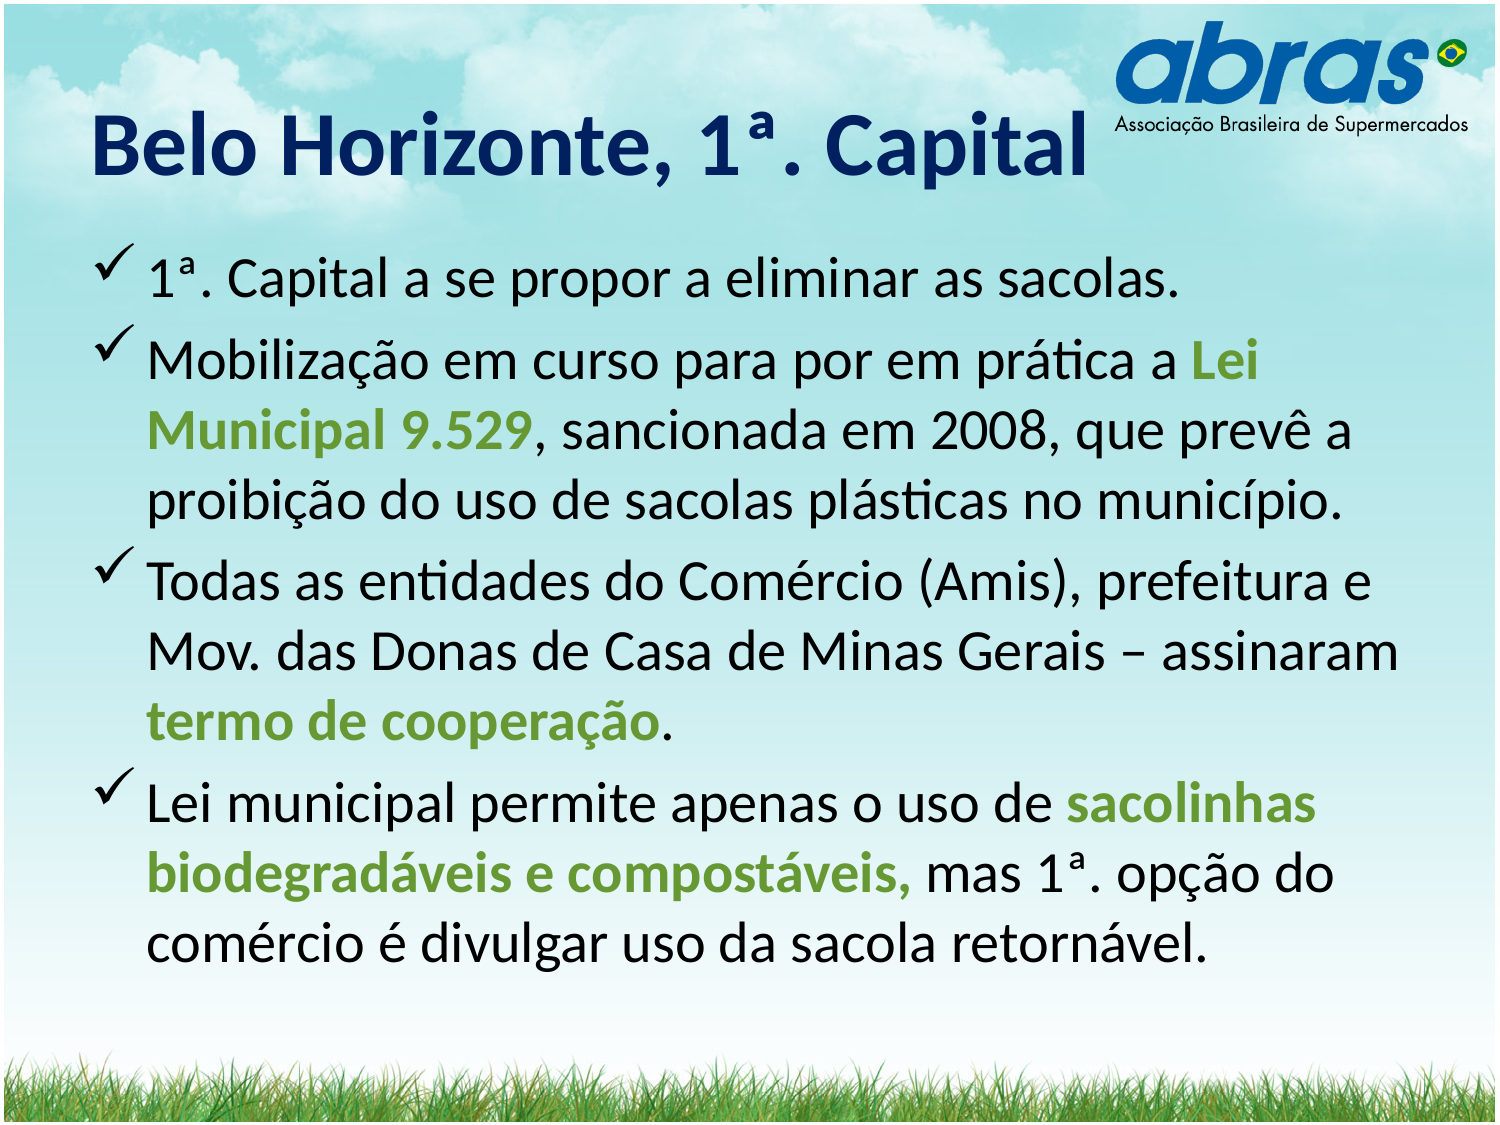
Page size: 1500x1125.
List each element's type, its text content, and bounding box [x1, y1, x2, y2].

picture [0, 0, 1500, 1125]
list 1ª. Capital a se propor a eliminar as sacolas. Mobilização em curso para por em prática a Lei Municipal 9.529, sancionada em 2008, que prevê a proibição do uso de sacolas plásticas no município. Todas as entidades do Comércio (Amis), prefeitura e Mov. das Donas de Casa de Minas Gerais – assinaram termo de cooperação. Lei municipal permite apenas o uso de sacolinhas biodegradáveis e compostáveis, mas 1ª. opção do comércio é divulgar uso da sacola retornável. [74, 231, 1426, 1006]
title Belo Horizonte, 1ª. Capital [74, 44, 1426, 231]
